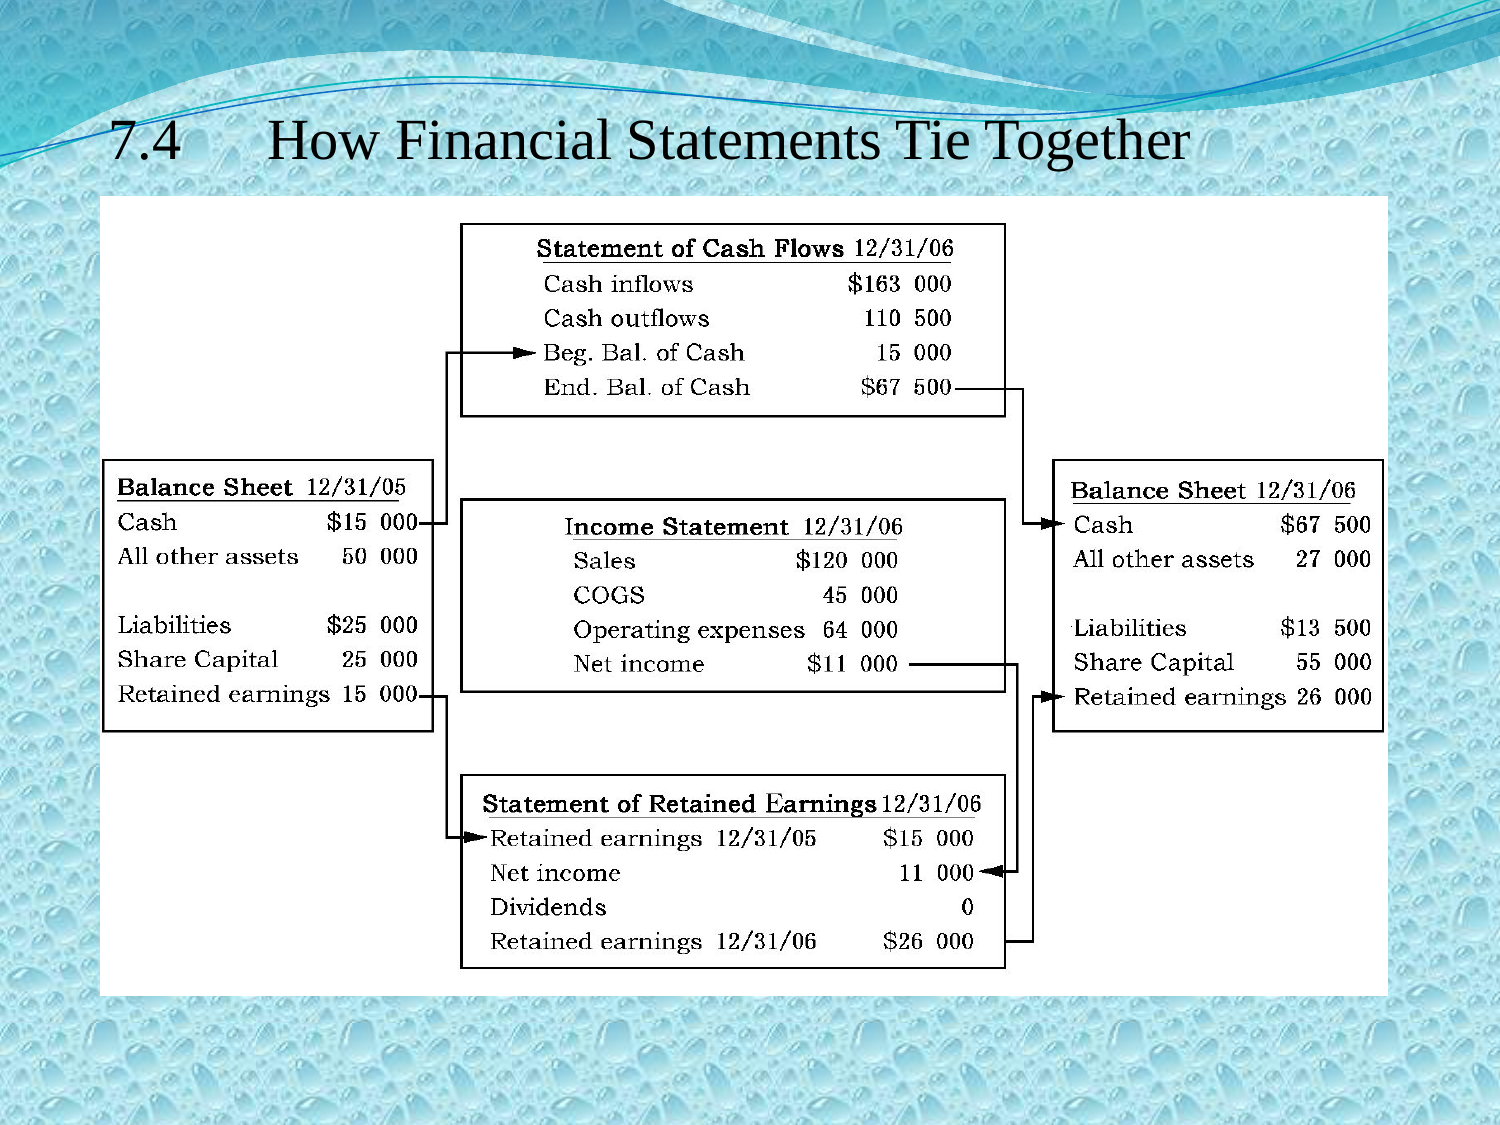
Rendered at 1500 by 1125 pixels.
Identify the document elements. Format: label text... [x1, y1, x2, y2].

text_box 7.4 How Financial Statements Tie Together [93, 93, 1442, 179]
picture [99, 196, 1388, 997]
text_box [0, 0, 1500, 255]
picture [0, 255, 1500, 1125]
